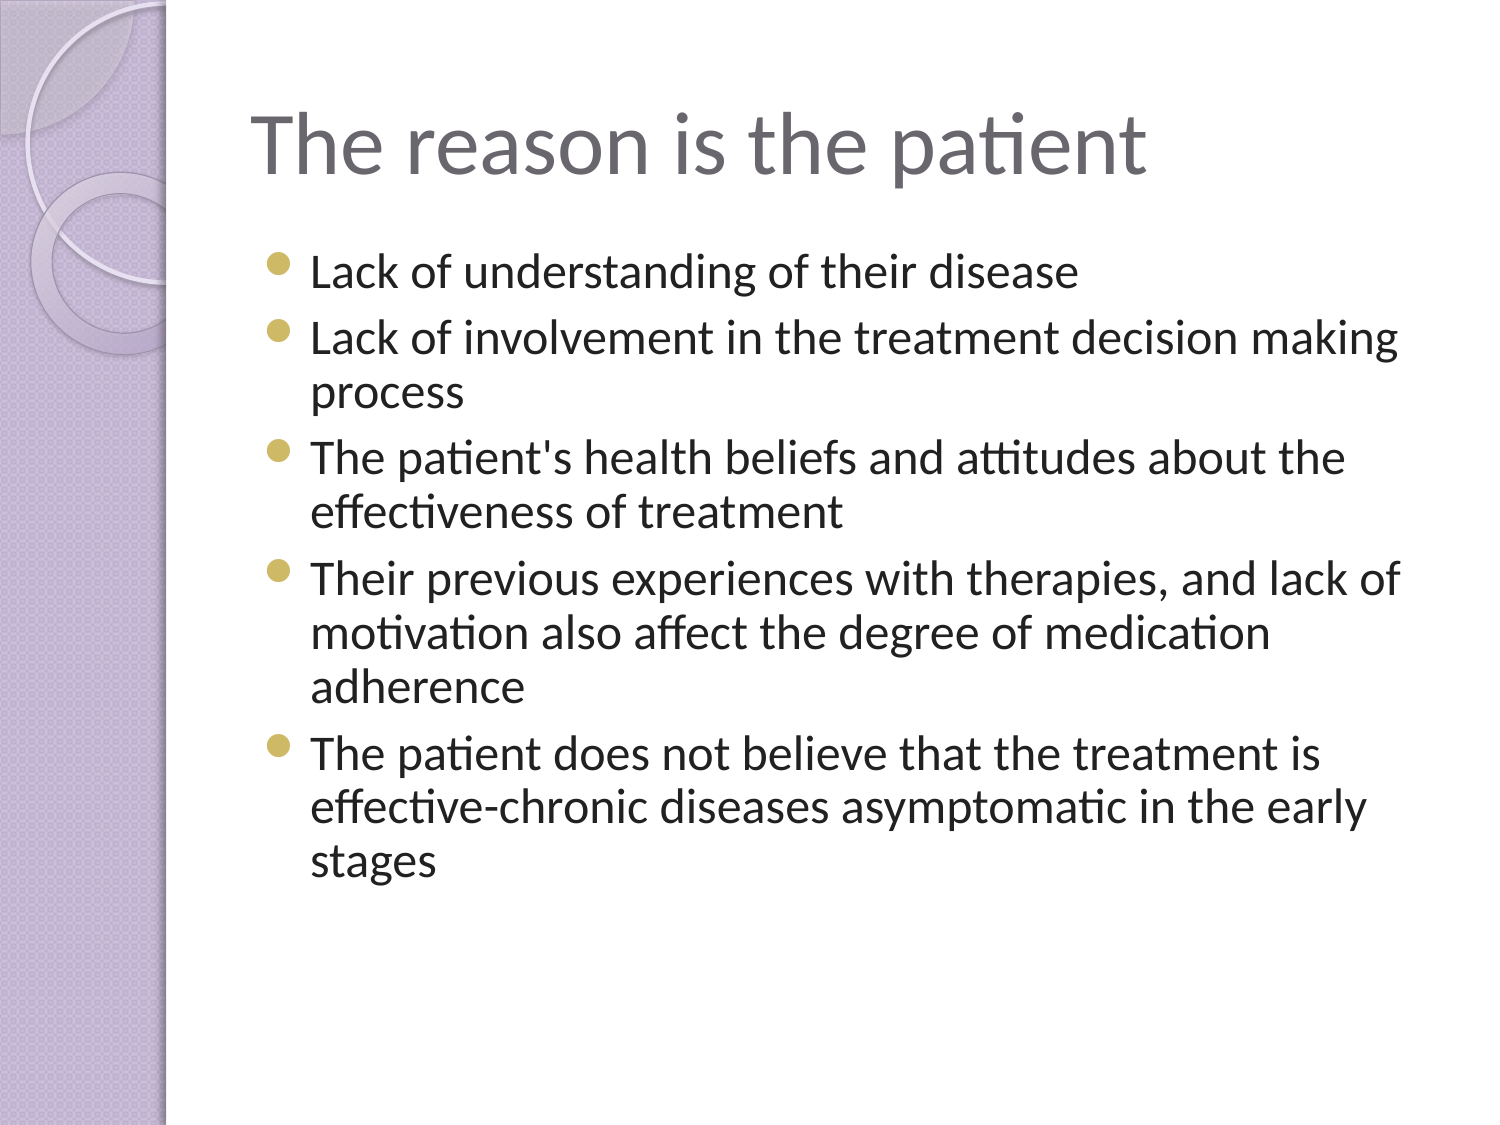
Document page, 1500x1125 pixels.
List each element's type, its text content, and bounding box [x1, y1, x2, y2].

title The reason is the patient [235, 45, 1466, 233]
list Lack of understanding of their disease Lack of involvement in the treatment decision making process The patient's health beliefs and attitudes about the effectiveness of treatment Their previous experiences with therapies, and lack of motivation also affect the degree of medication adherence The patient does not believe that the treatment is effective-chronic diseases asymptomatic in the early stages [235, 237, 1466, 1025]
